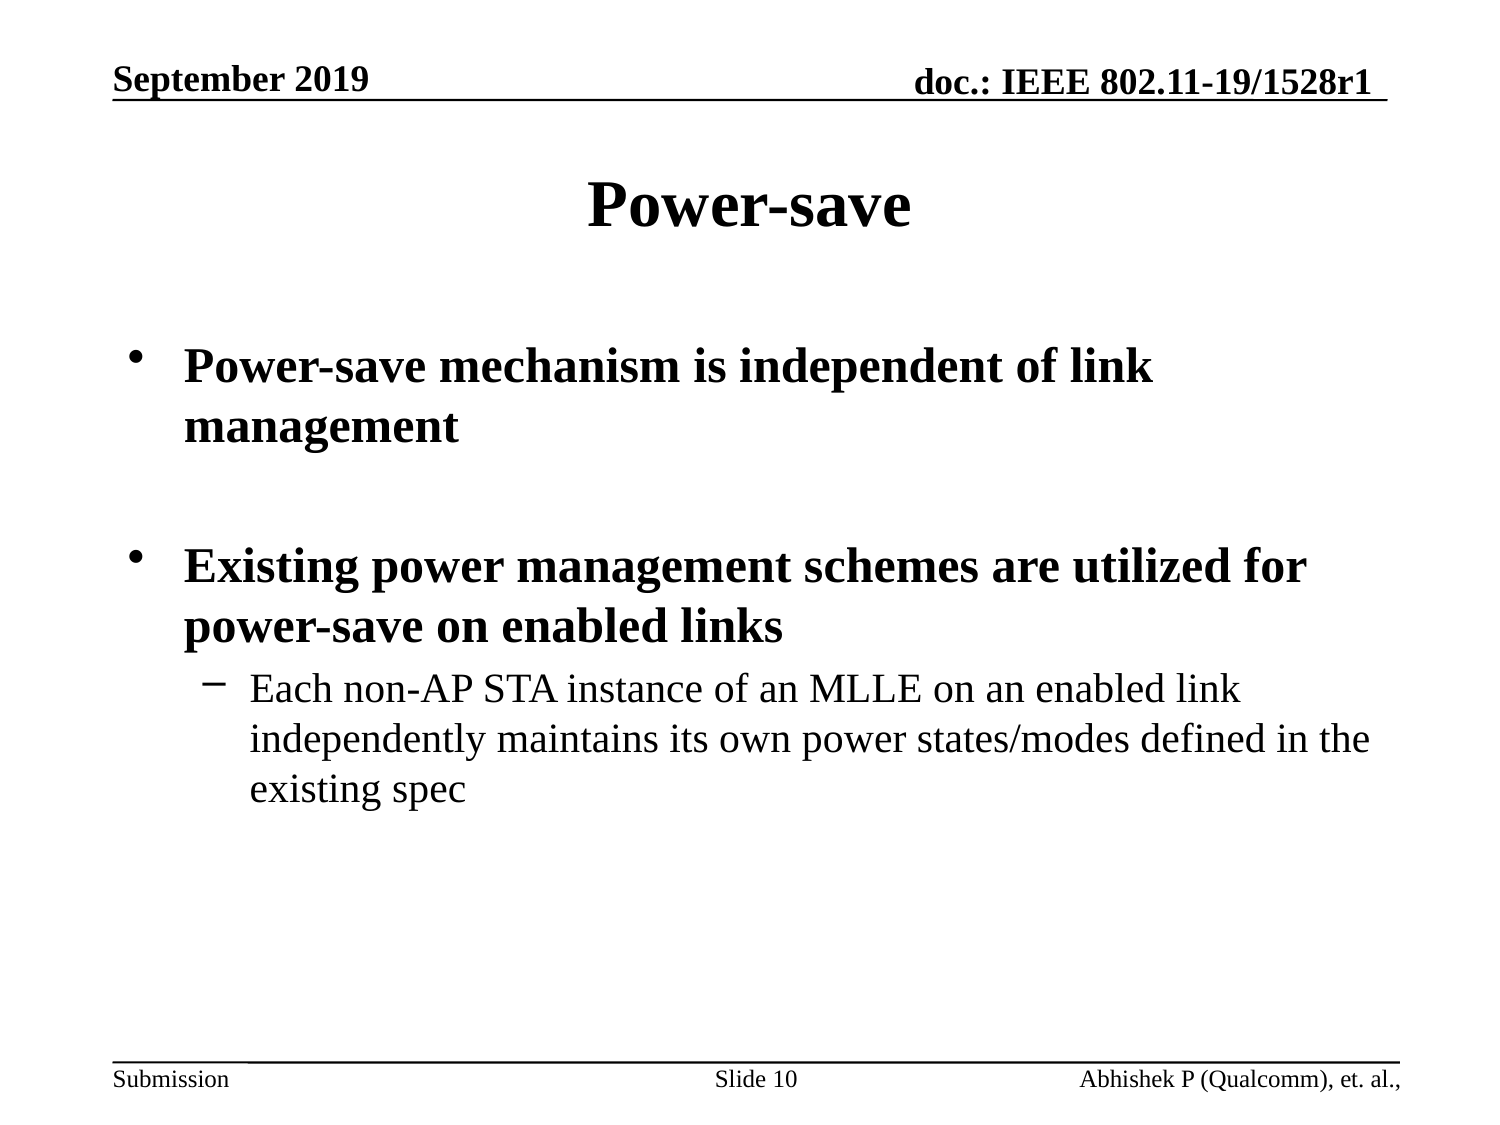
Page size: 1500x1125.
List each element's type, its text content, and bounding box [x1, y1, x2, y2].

slide_number Slide 10 [712, 1061, 801, 1093]
footer Abhishek P (Qualcomm), et. al., [949, 1061, 1402, 1093]
title Power-save [112, 112, 1388, 288]
list Power-save mechanism is independent of link management Existing power management schemes are utilized for power-save on enabled links Each non-AP STA instance of an MLLE on an enabled link independently maintains its own power states/modes defined in the existing spec [112, 324, 1388, 1001]
